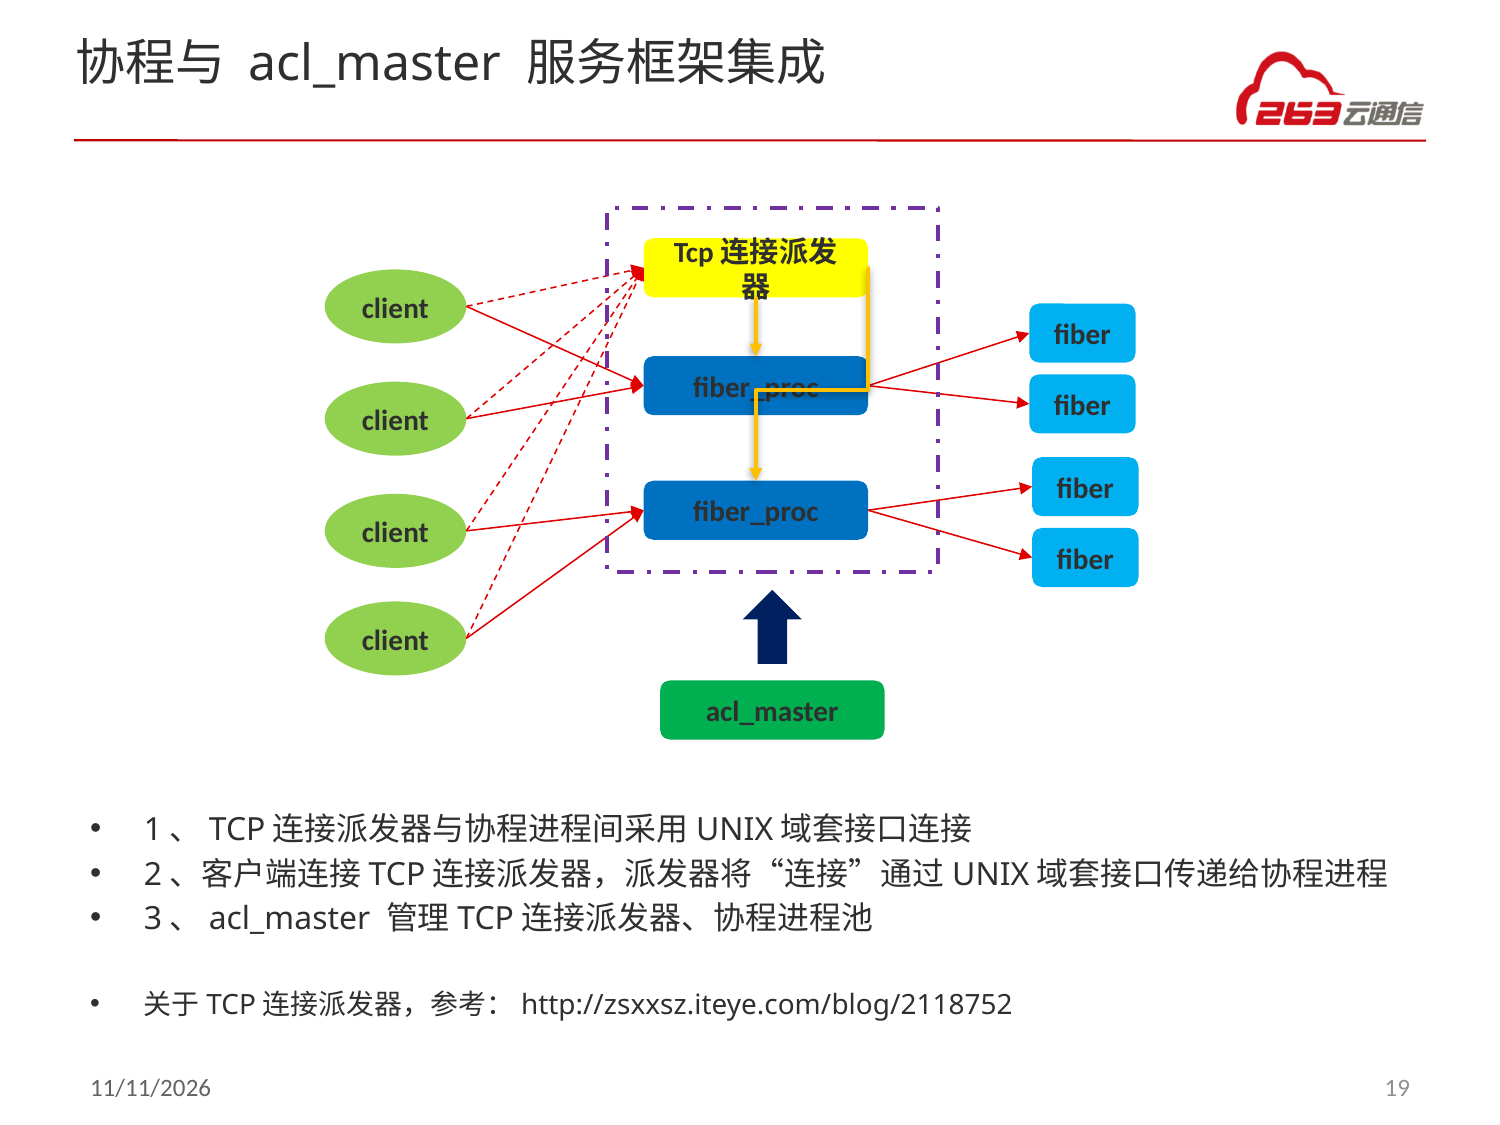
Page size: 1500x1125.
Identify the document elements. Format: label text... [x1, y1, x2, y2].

text_box fiber [1030, 454, 1141, 519]
text_box client [322, 267, 459, 346]
list 1、TCP连接派发器与协程进程间采用UNIX域套接口连接 2、客户端连接TCP连接派发器，派发器将“连接”通过UNIX域套接口传递给协程进程 3、acl_master 管理TCP连接派发器、协程进程池 关于TCP连接派发器，参考：http://zsxxsz.iteye.com/blog/2118752 [75, 800, 1425, 1041]
title 协程与 acl_master 服务框架集成 [75, 30, 1235, 136]
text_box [755, 267, 869, 481]
text_box fiber [1027, 301, 1138, 365]
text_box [873, 332, 1030, 385]
text_box fiber [1030, 525, 1141, 590]
text_box client [322, 491, 460, 570]
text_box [867, 486, 1033, 509]
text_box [873, 385, 1030, 405]
picture [1230, 37, 1430, 141]
text_box client [322, 599, 467, 678]
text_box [466, 267, 644, 639]
text_box client [322, 379, 460, 458]
text_box [740, 587, 804, 666]
text_box fiber [1027, 372, 1138, 436]
text_box [605, 206, 940, 574]
text_box acl_master [657, 678, 887, 742]
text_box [867, 509, 1033, 558]
